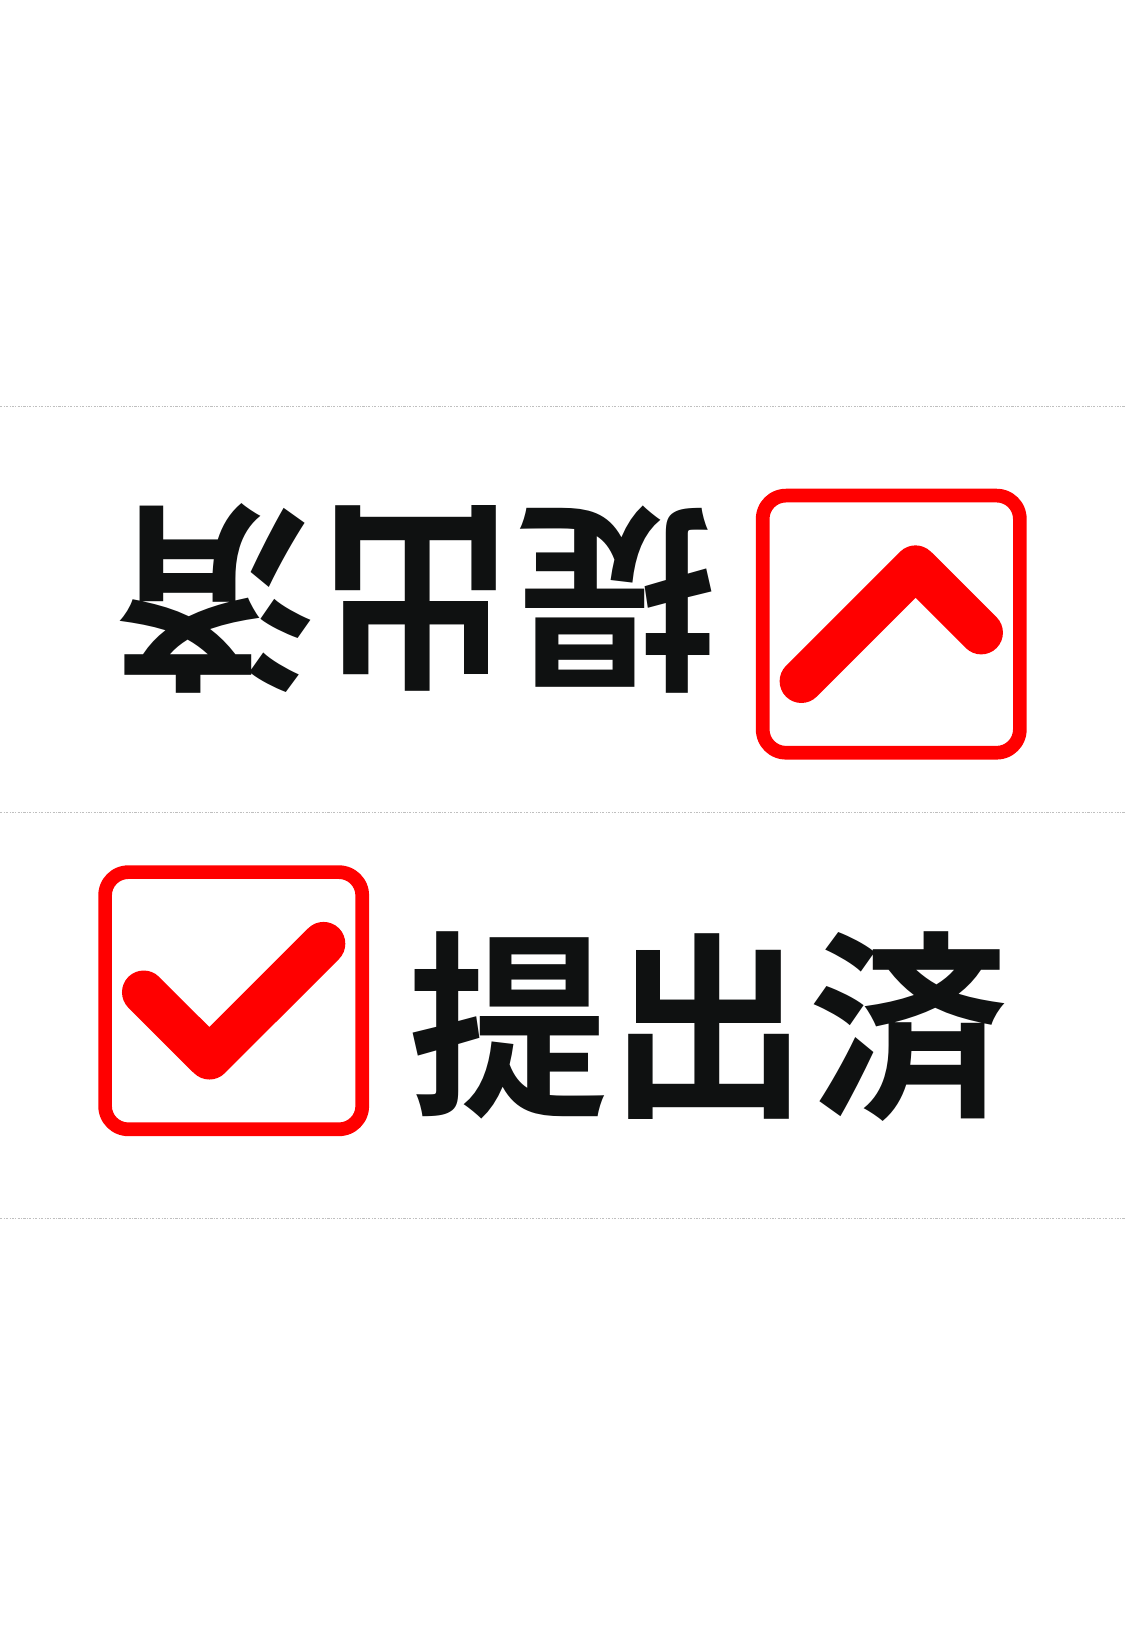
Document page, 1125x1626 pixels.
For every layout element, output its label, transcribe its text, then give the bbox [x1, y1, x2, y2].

text_box [97, 864, 371, 1138]
text_box 提出済 [101, 476, 732, 731]
text_box [754, 487, 1028, 761]
text_box 提出済 [393, 894, 1024, 1149]
